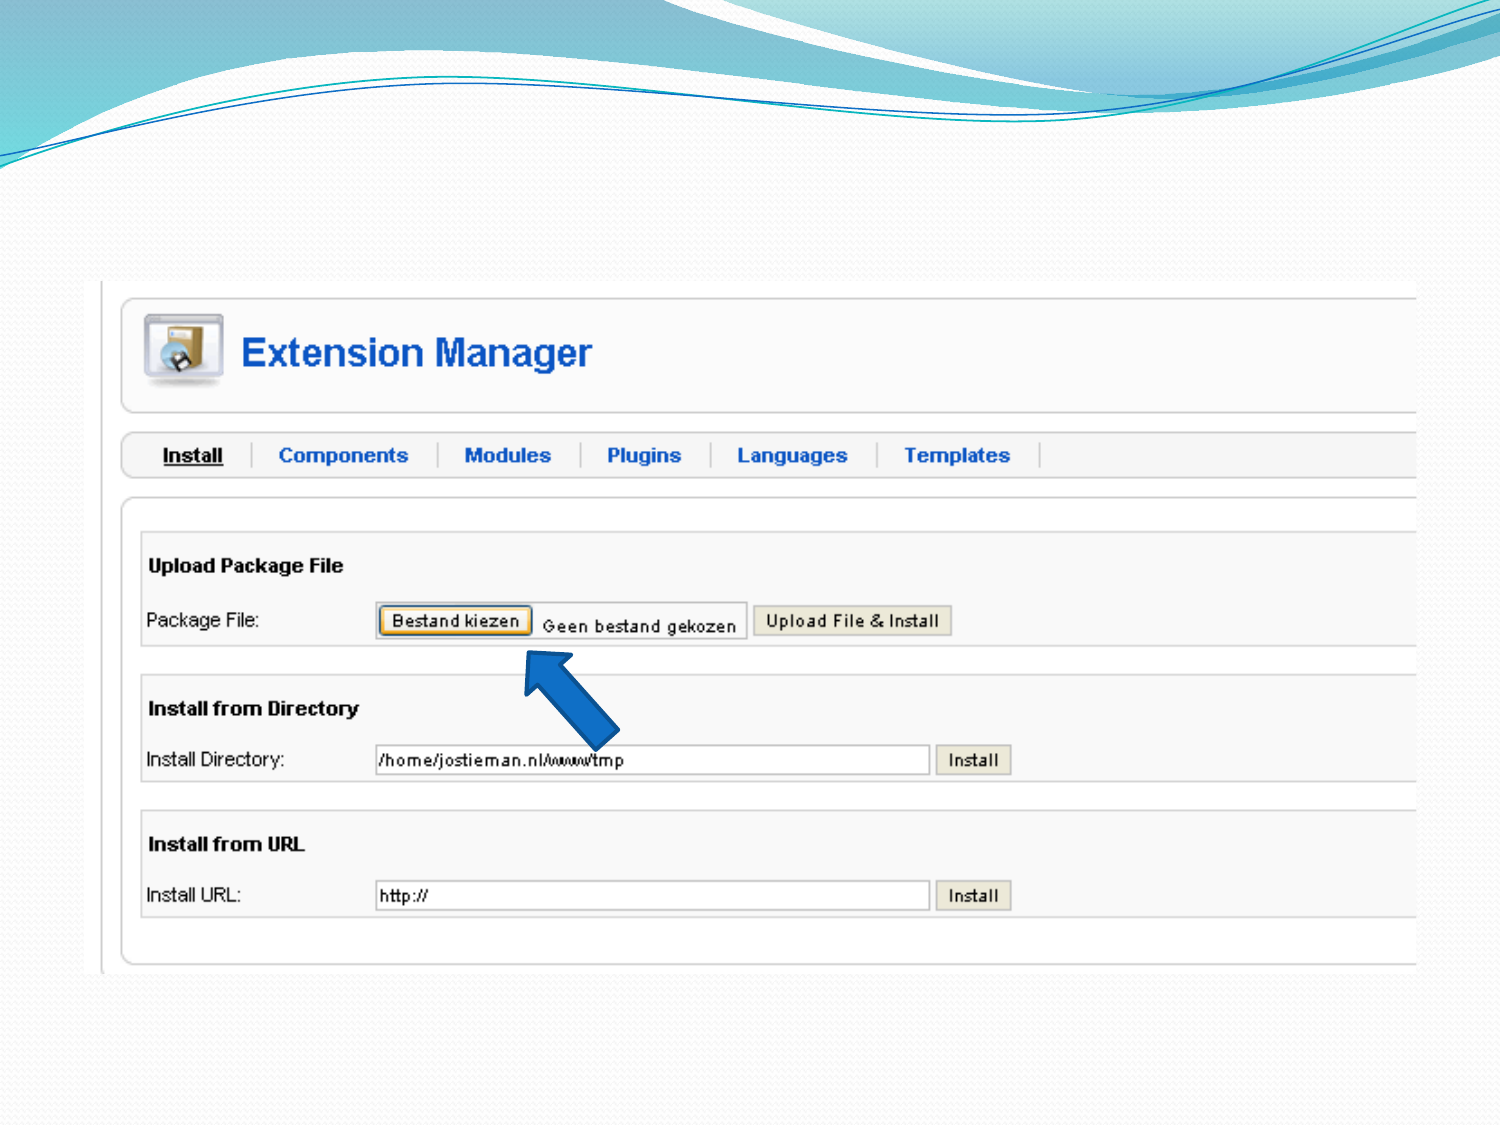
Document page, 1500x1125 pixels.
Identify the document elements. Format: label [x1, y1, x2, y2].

picture [83, 281, 1417, 974]
text_box [0, 0, 1500, 74]
